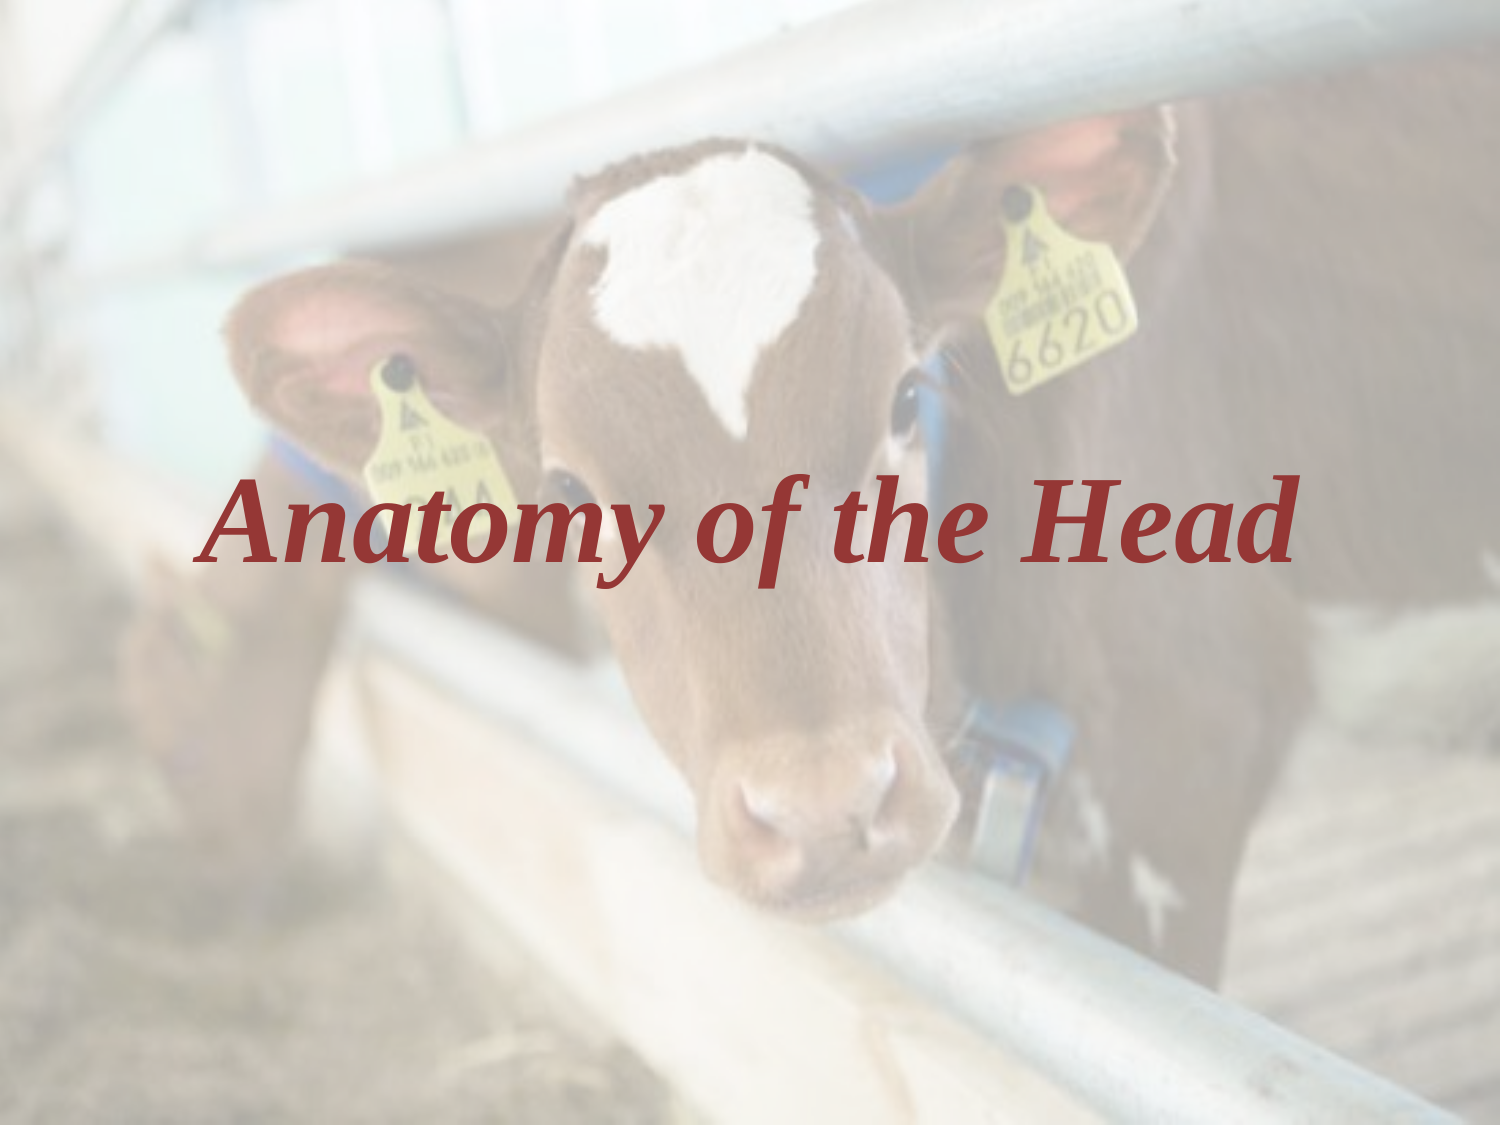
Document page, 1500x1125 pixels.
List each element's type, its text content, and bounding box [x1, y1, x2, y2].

title Anatomy of the Head [75, 200, 1425, 825]
